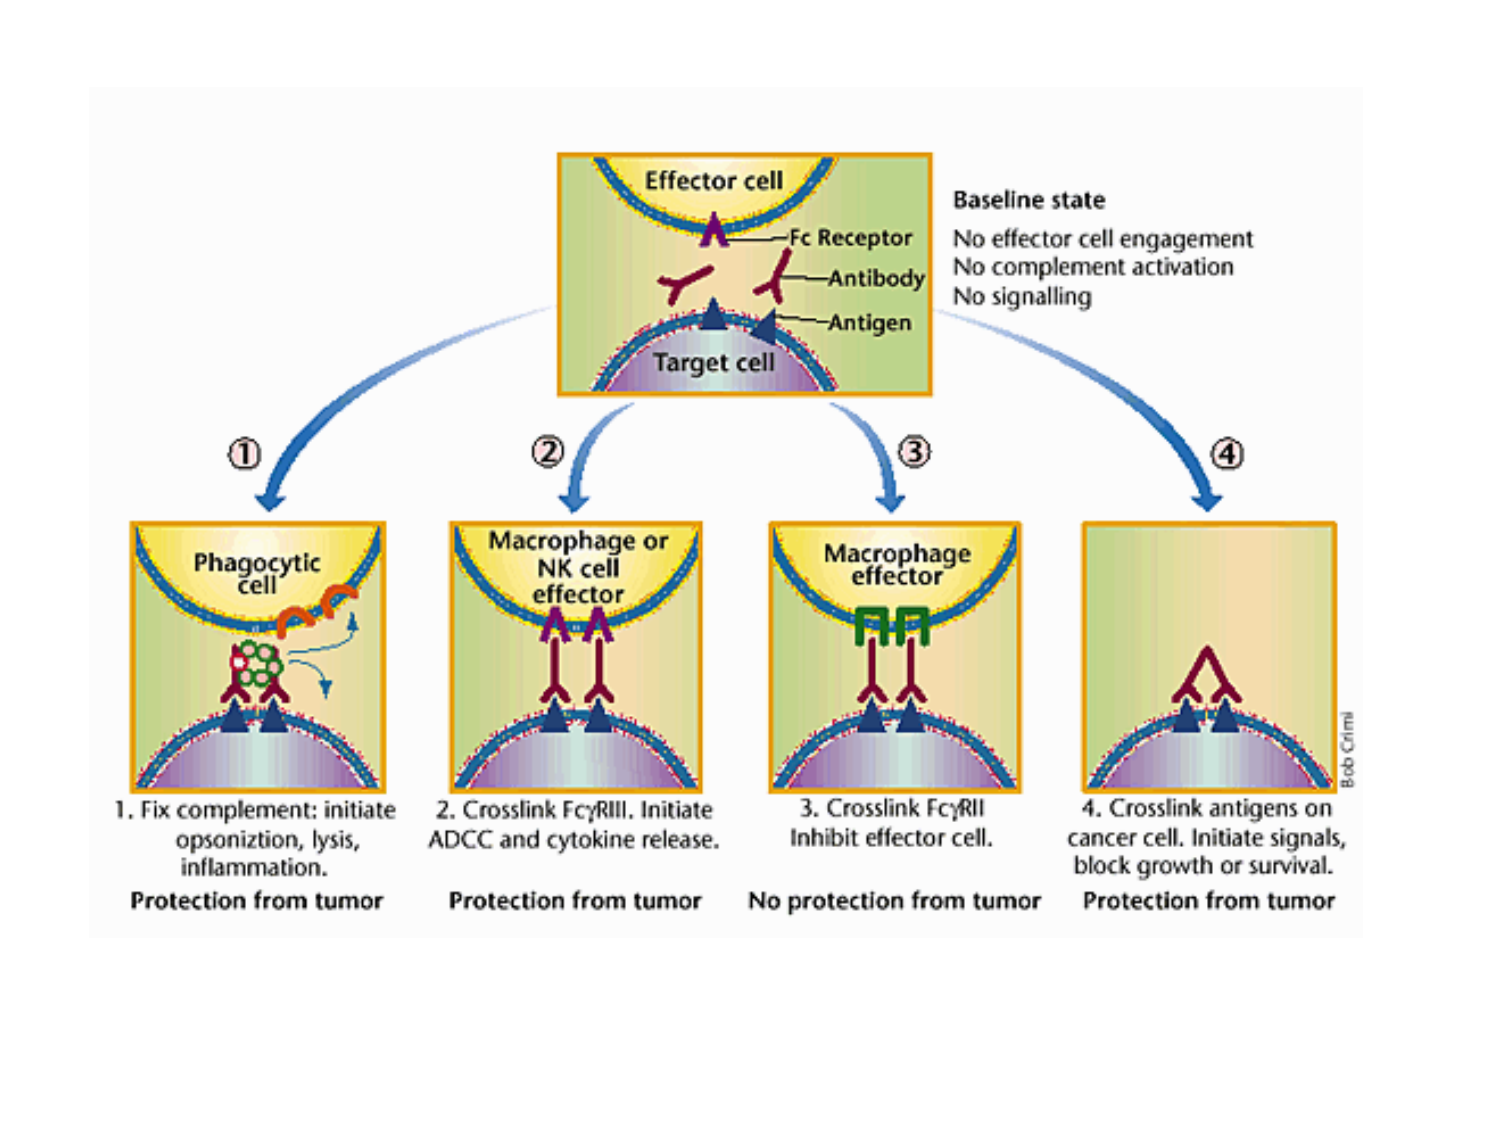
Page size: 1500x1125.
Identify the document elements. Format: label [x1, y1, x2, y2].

picture [89, 87, 1363, 938]
